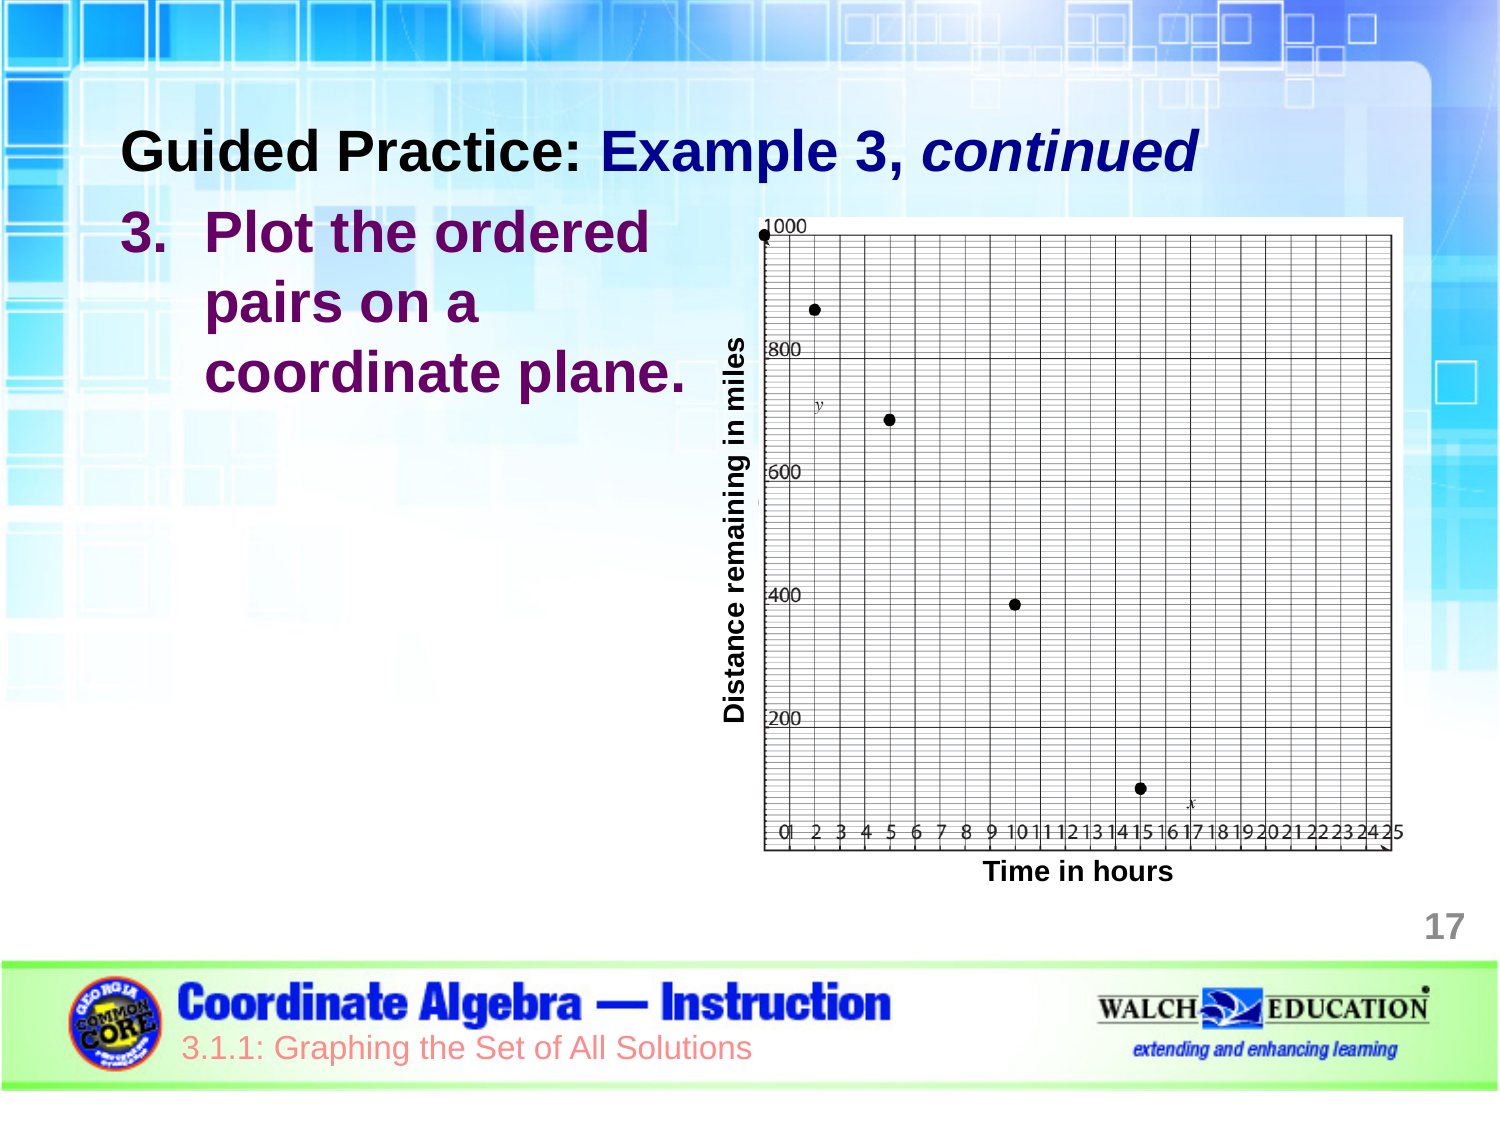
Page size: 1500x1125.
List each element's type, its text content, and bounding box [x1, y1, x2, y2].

footer 3.1.1: Graphing the Set of All Solutions [166, 1024, 1080, 1069]
slide_number 17 [1361, 901, 1481, 949]
subtitle Guided Practice: Example 3, continued Plot the ordered pairs on a coordinate plane. [105, 105, 1423, 925]
picture [1, 0, 1500, 1091]
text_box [707, 216, 1404, 897]
